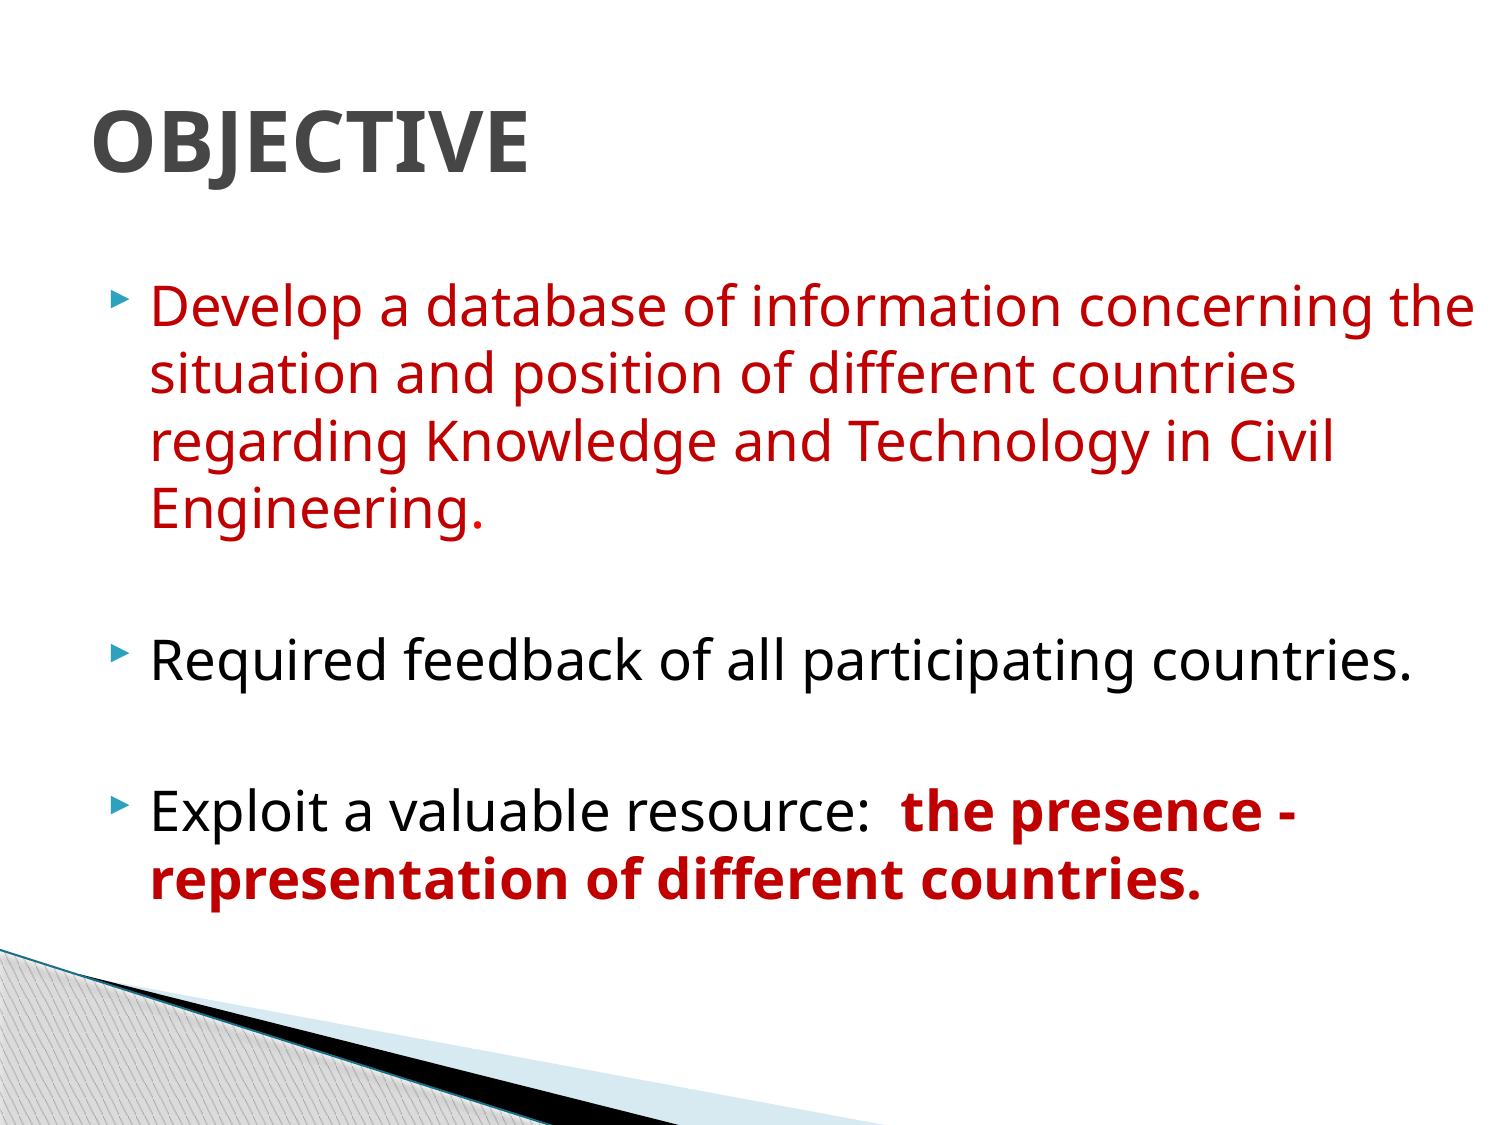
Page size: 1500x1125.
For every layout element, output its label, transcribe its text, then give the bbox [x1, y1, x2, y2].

list Develop a database of information concerning the situation and position of different countries regarding Knowledge and Technology in Civil Engineering. Required feedback of all participating countries. Exploit a valuable resource: the presence - representation of different countries. [75, 262, 1500, 1005]
title OBJECTIVE [75, 45, 1425, 233]
